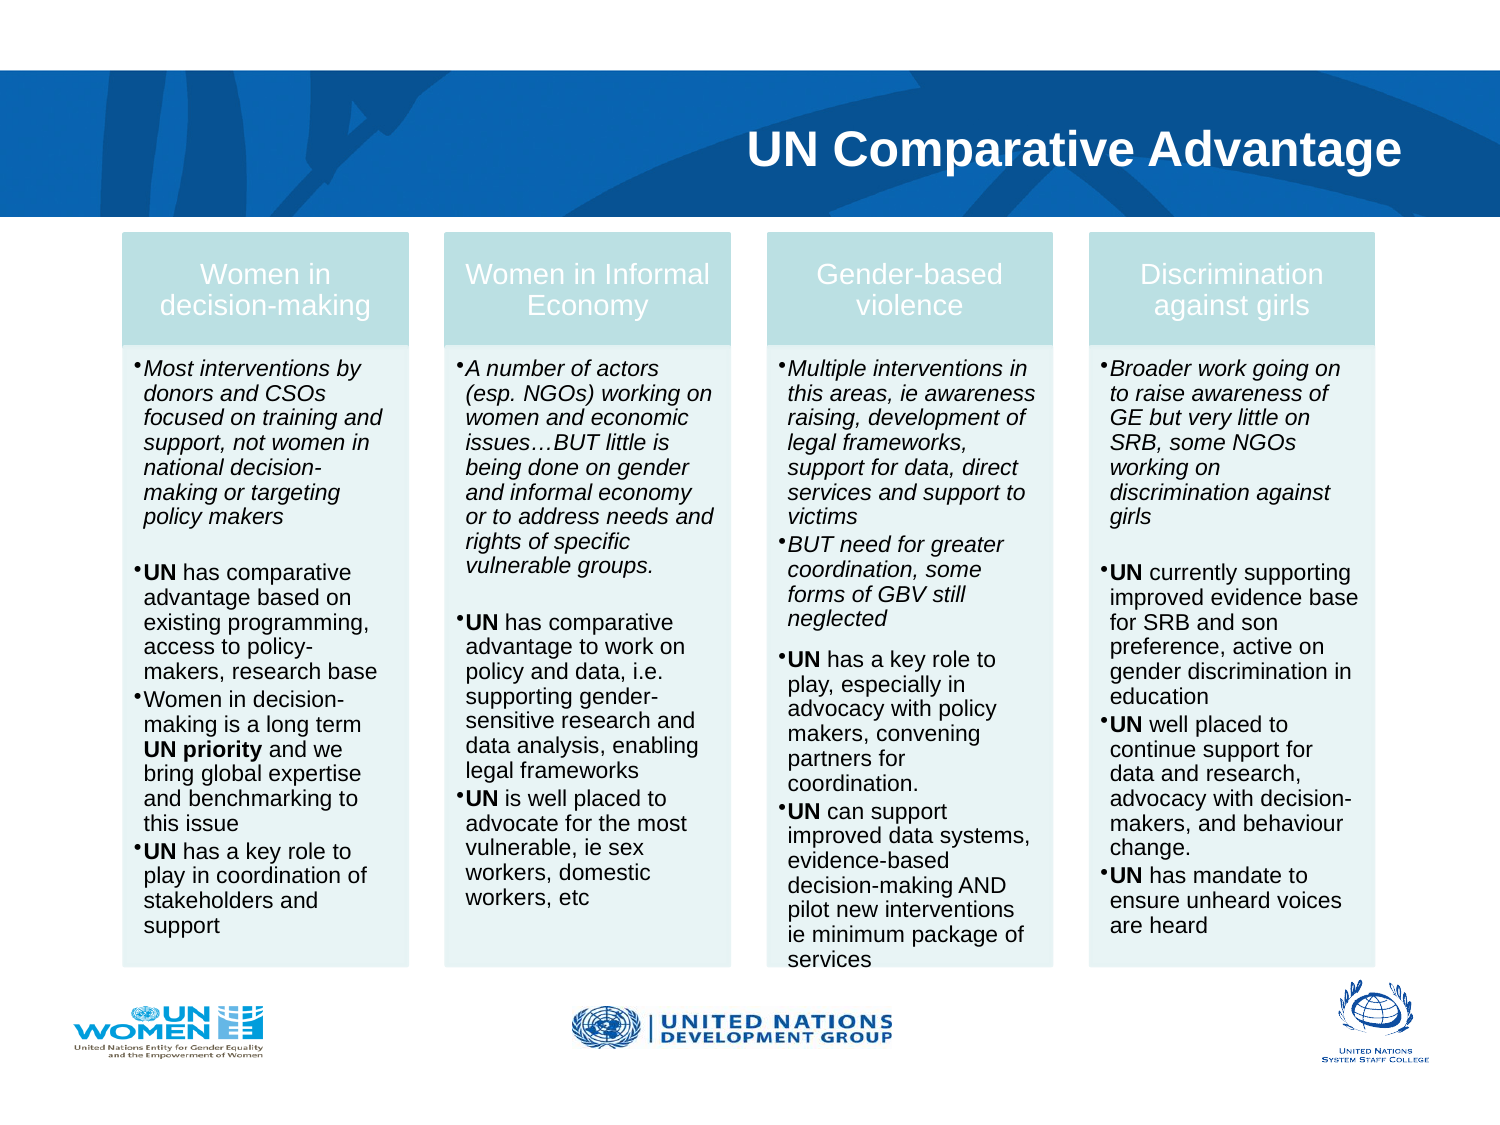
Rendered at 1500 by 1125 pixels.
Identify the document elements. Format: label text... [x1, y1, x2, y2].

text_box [123, 136, 1375, 1063]
picture [1375, 979, 1429, 1063]
picture [0, 70, 1500, 217]
picture [73, 1006, 123, 1059]
picture [116, 1028, 123, 1036]
title UN Comparative Advantage [230, 78, 1418, 216]
